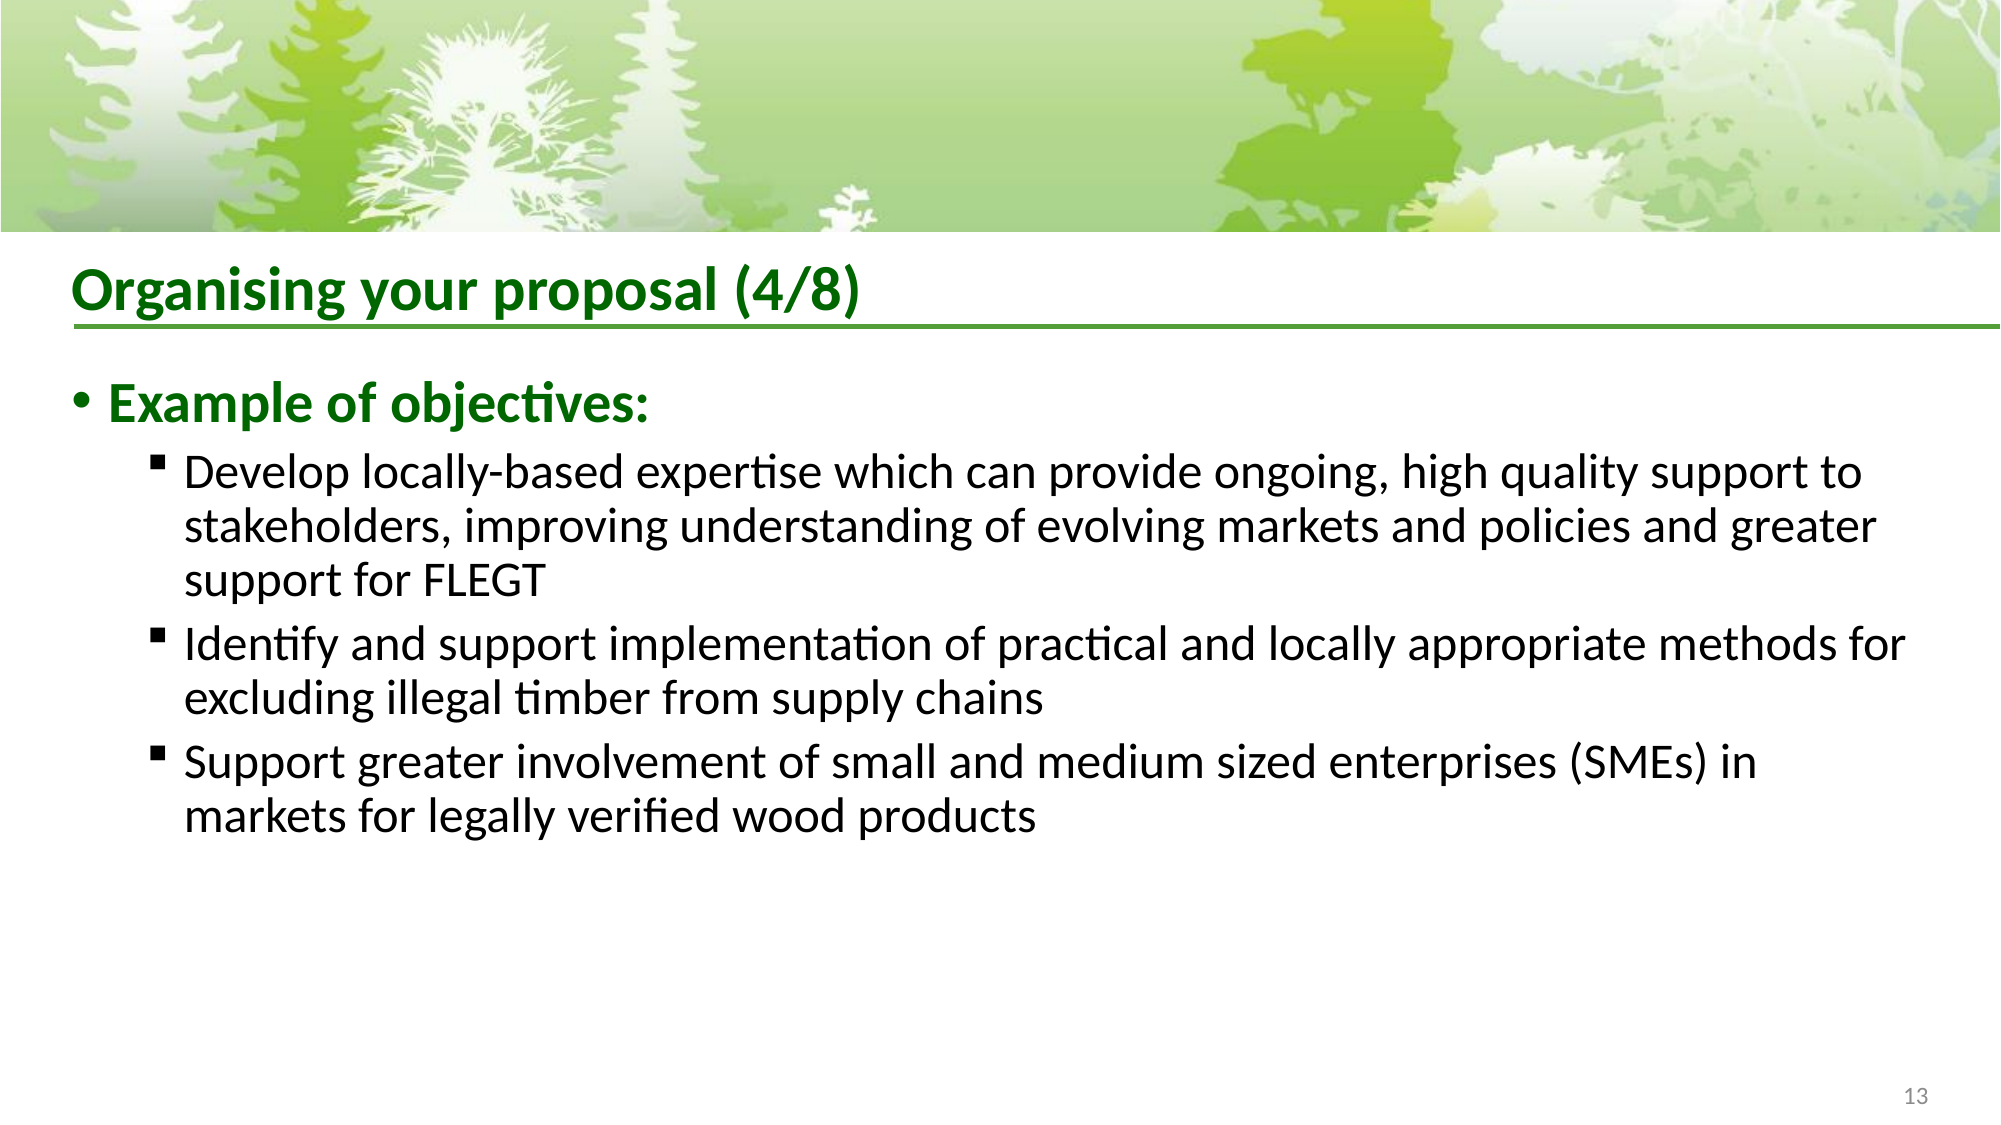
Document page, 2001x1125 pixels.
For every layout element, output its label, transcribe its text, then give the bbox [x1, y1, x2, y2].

slide_number 13 [1493, 1065, 1944, 1125]
picture [0, 0, 2000, 232]
list Example of objectives: Develop locally-based expertise which can provide ongoing, high quality support to stakeholders, improving understanding of evolving markets and policies and greater support for FLEGT Identify and support implementation of practical and locally appropriate methods for excluding illegal timber from supply chains Support greater involvement of small and medium sized enterprises (SMEs) in markets for legally verified wood products [56, 364, 1944, 970]
title Organising your proposal (4/8) [56, 181, 1782, 364]
